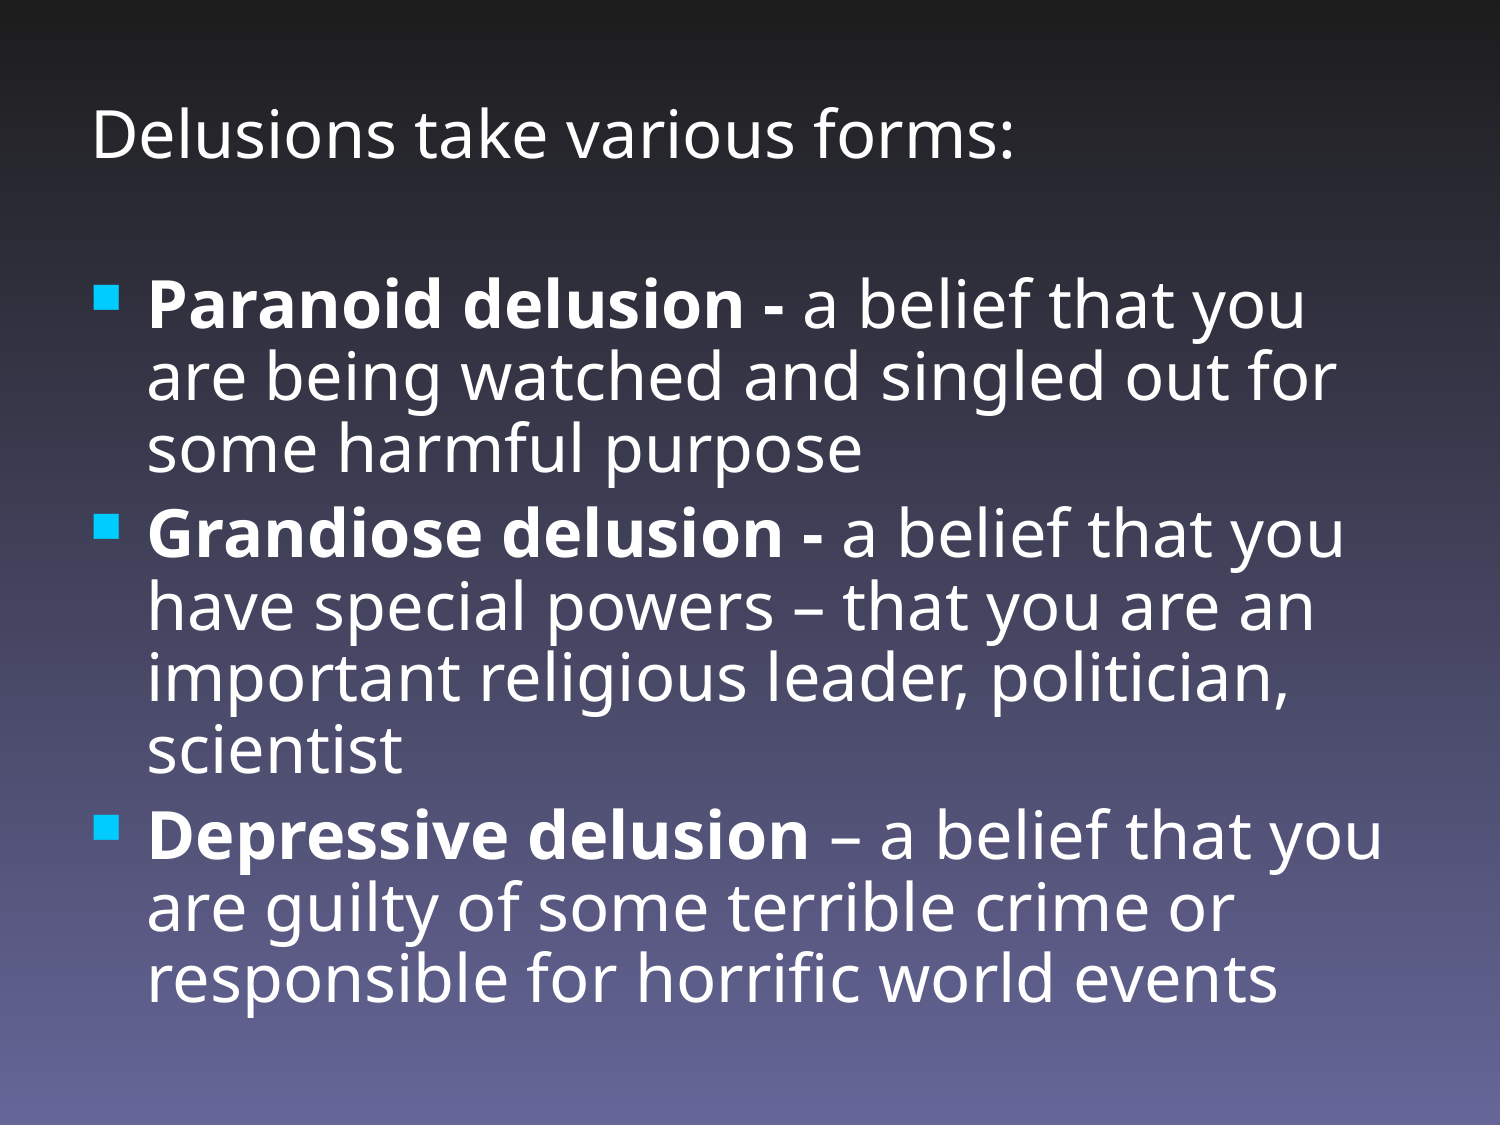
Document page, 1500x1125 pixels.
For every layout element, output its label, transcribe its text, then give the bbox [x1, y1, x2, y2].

list Delusions take various forms: Paranoid delusion - a belief that you are being watched and singled out for some harmful purpose Grandiose delusion - a belief that you have special powers – that you are an important religious leader, politician, scientist Depressive delusion – a belief that you are guilty of some terrible crime or responsible for horrific world events [74, 0, 1426, 1125]
